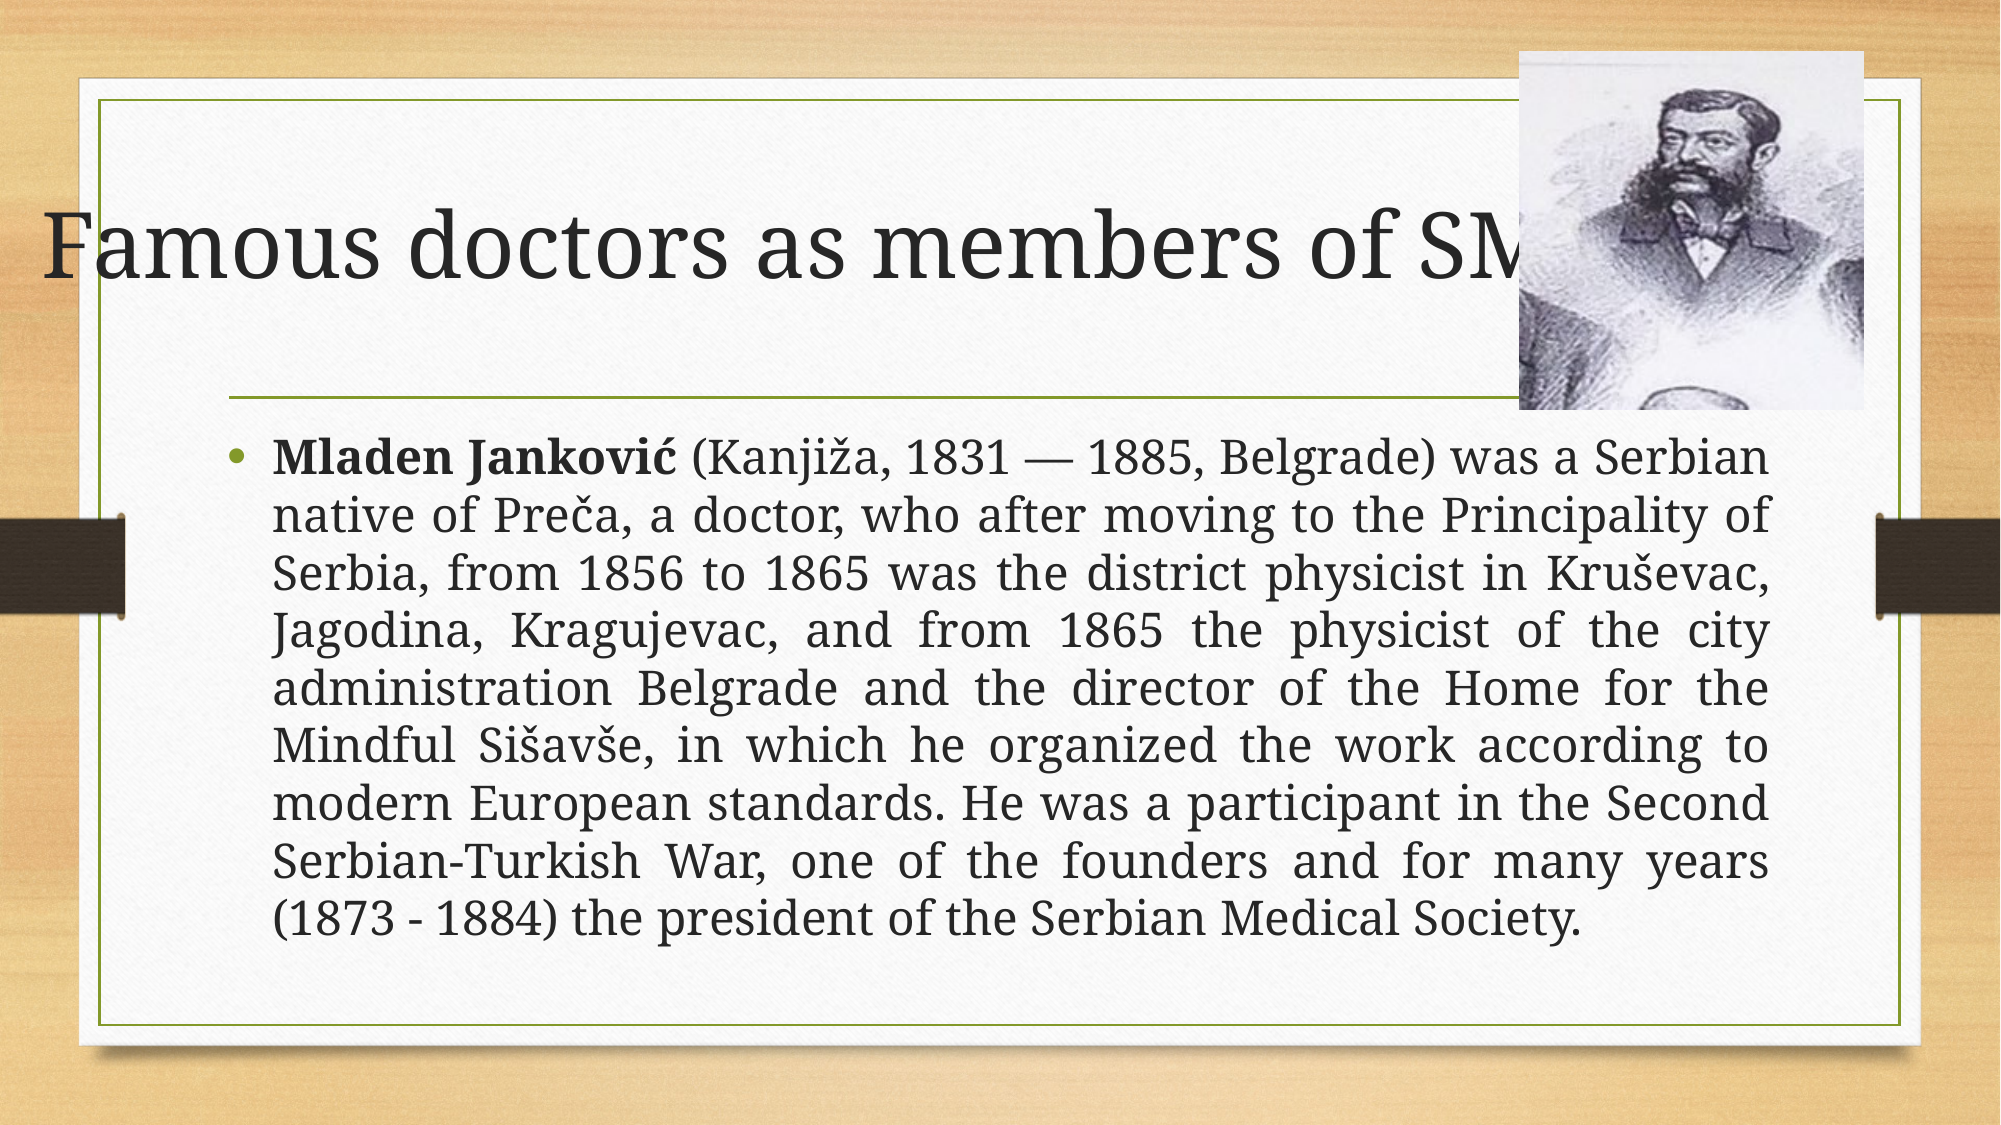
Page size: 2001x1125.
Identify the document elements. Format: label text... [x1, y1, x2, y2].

title Famous doctors as members of SMA [0, 134, 1519, 349]
list Mladen Janković (Kanjiža, 1831 — 1885, Belgrade) was a Serbian native of Preča, a doctor, who after moving to the Principality of Serbia, from 1856 to 1865 was the district physicist in Kruševac, Jagodina, Kragujevac, and from 1865 the physicist of the city administration Belgrade and the director of the Home for the Mindful Sišavše, in which he organized the work according to modern European standards. He was a participant in the Second Serbian-Turkish War, one of the founders and for many years (1873 - 1884) the president of the Serbian Medical Society. [212, 419, 1788, 964]
picture [0, 0, 2001, 1125]
